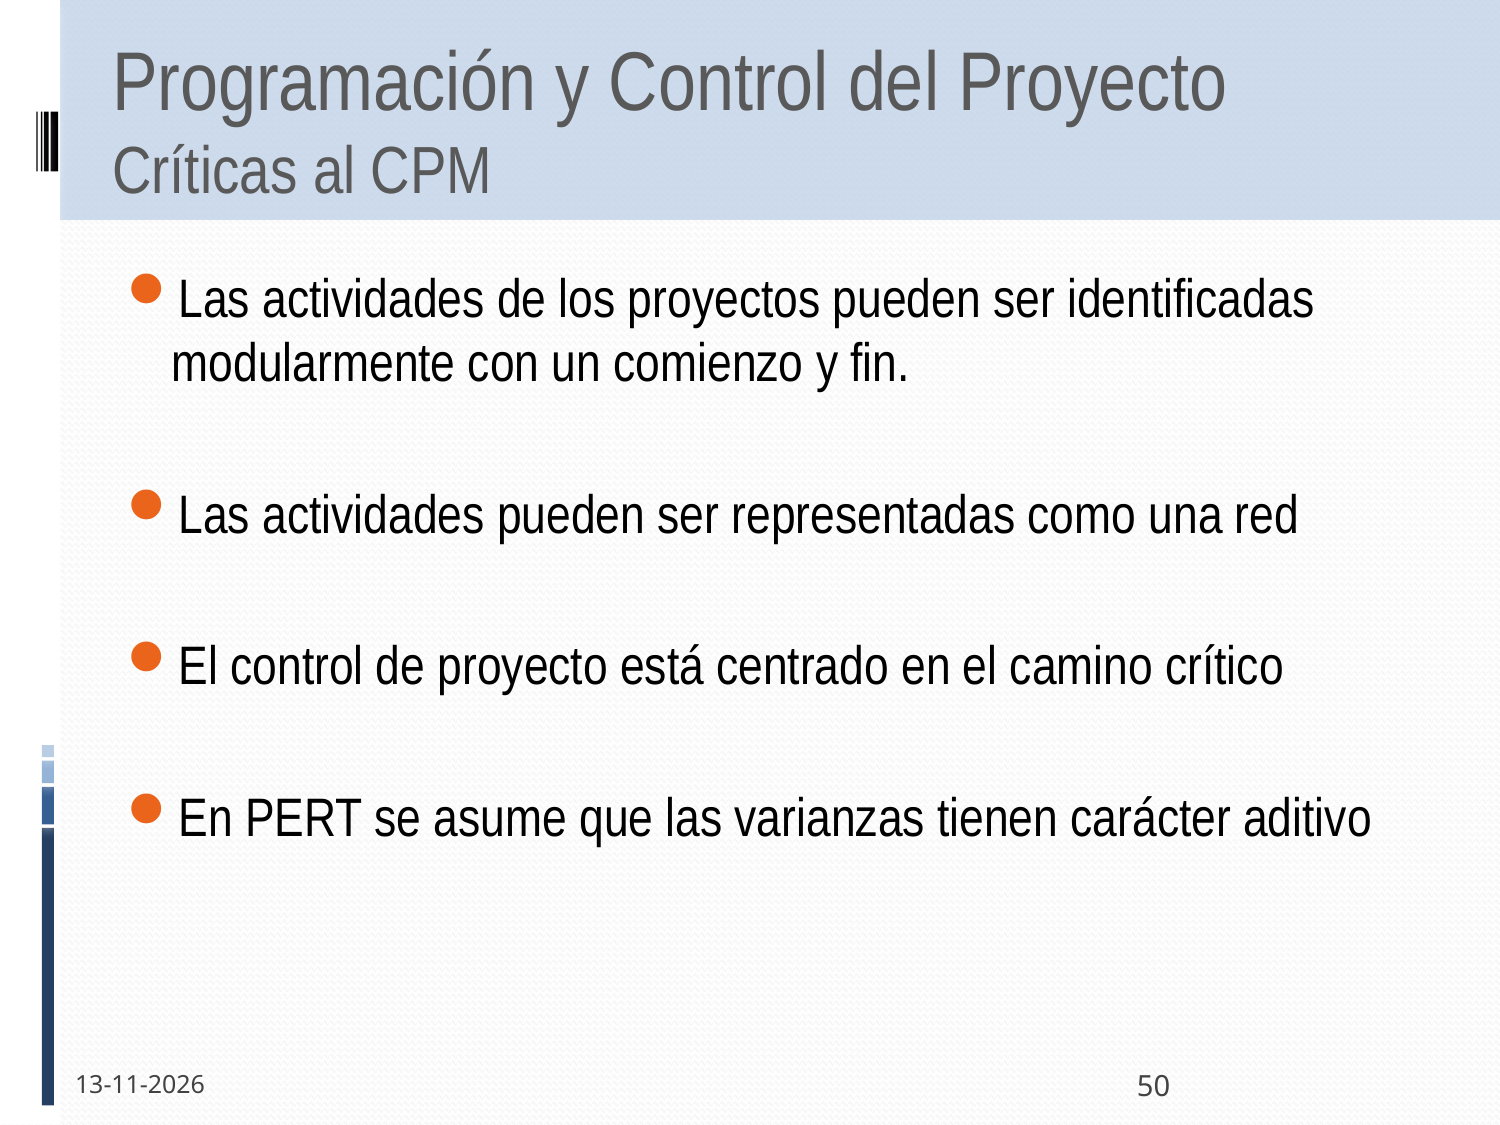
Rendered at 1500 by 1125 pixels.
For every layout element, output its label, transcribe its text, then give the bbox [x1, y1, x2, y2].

slide_number 50 [1045, 1046, 1171, 1107]
list Las actividades de los proyectos pueden ser identificadas modularmente con un comienzo y fin. Las actividades pueden ser representadas como una red El control de proyecto está centrado en el camino crítico En PERT se asume que las varianzas tienen carácter aditivo [111, 255, 1436, 1038]
title Programación y Control del Proyecto Críticas al CPM [111, 18, 1436, 207]
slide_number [75, 1042, 243, 1103]
